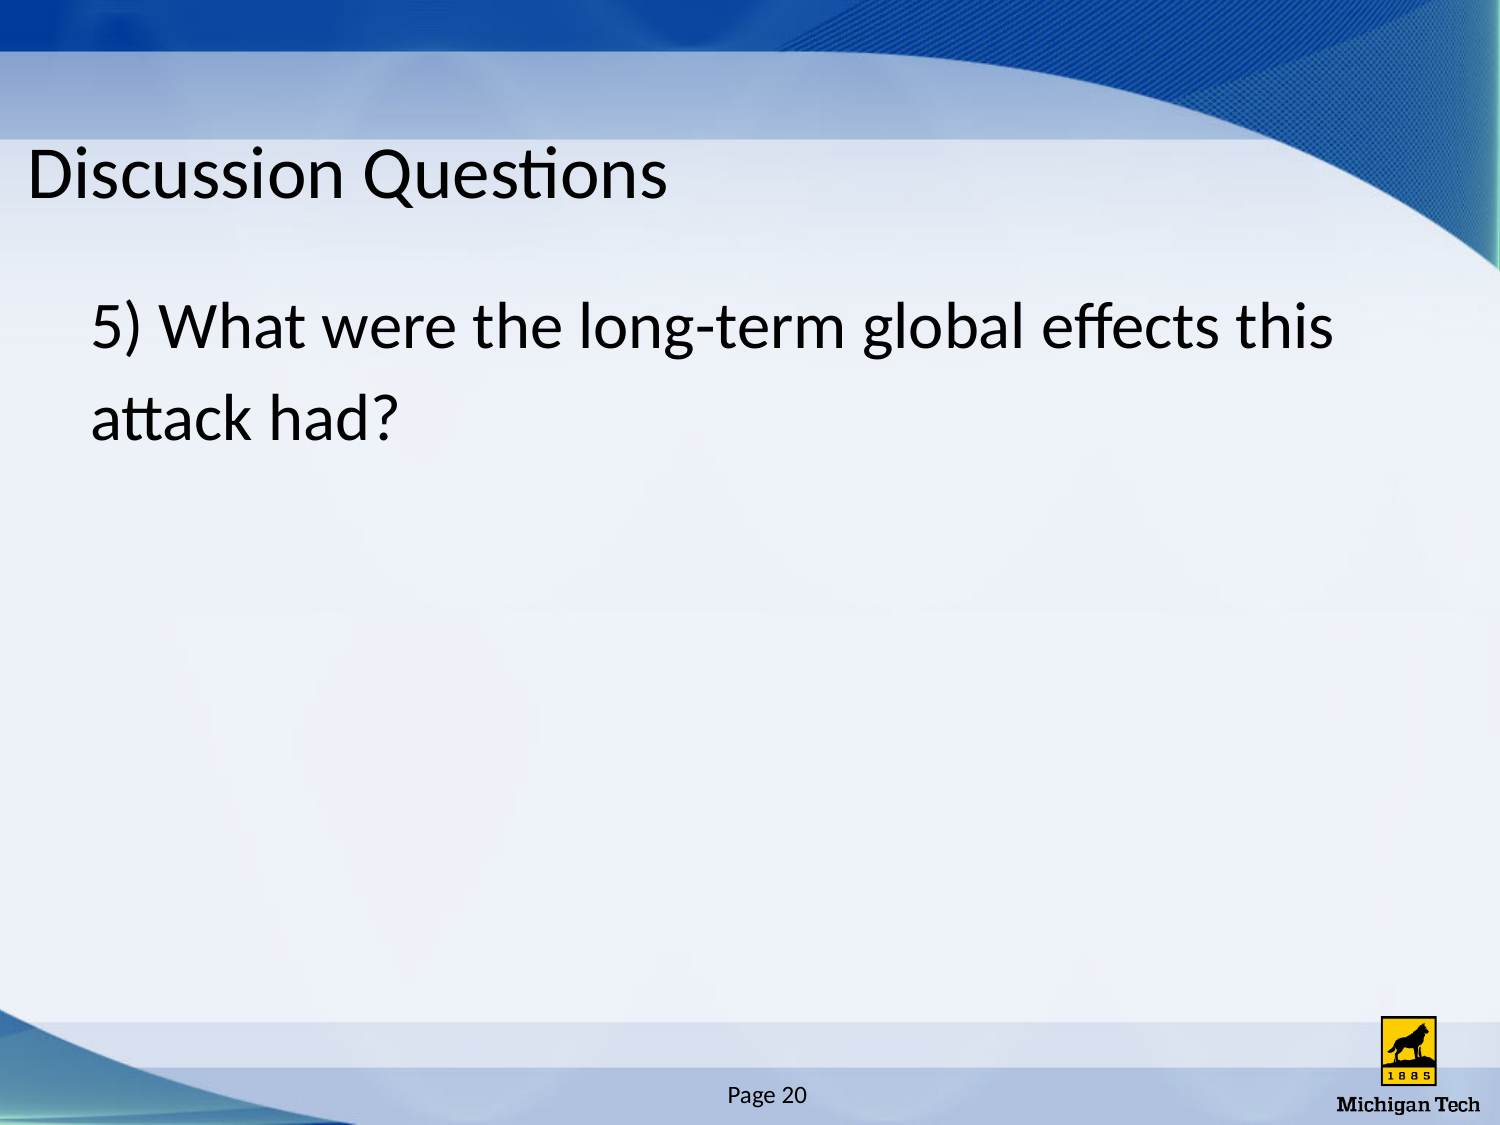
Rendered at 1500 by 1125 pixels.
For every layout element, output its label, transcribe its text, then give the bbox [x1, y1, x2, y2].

title Discussion Questions [12, 75, 1263, 263]
list 5) What were the long-term global effects this attack had? [75, 262, 1425, 1063]
picture [0, 0, 1500, 1125]
